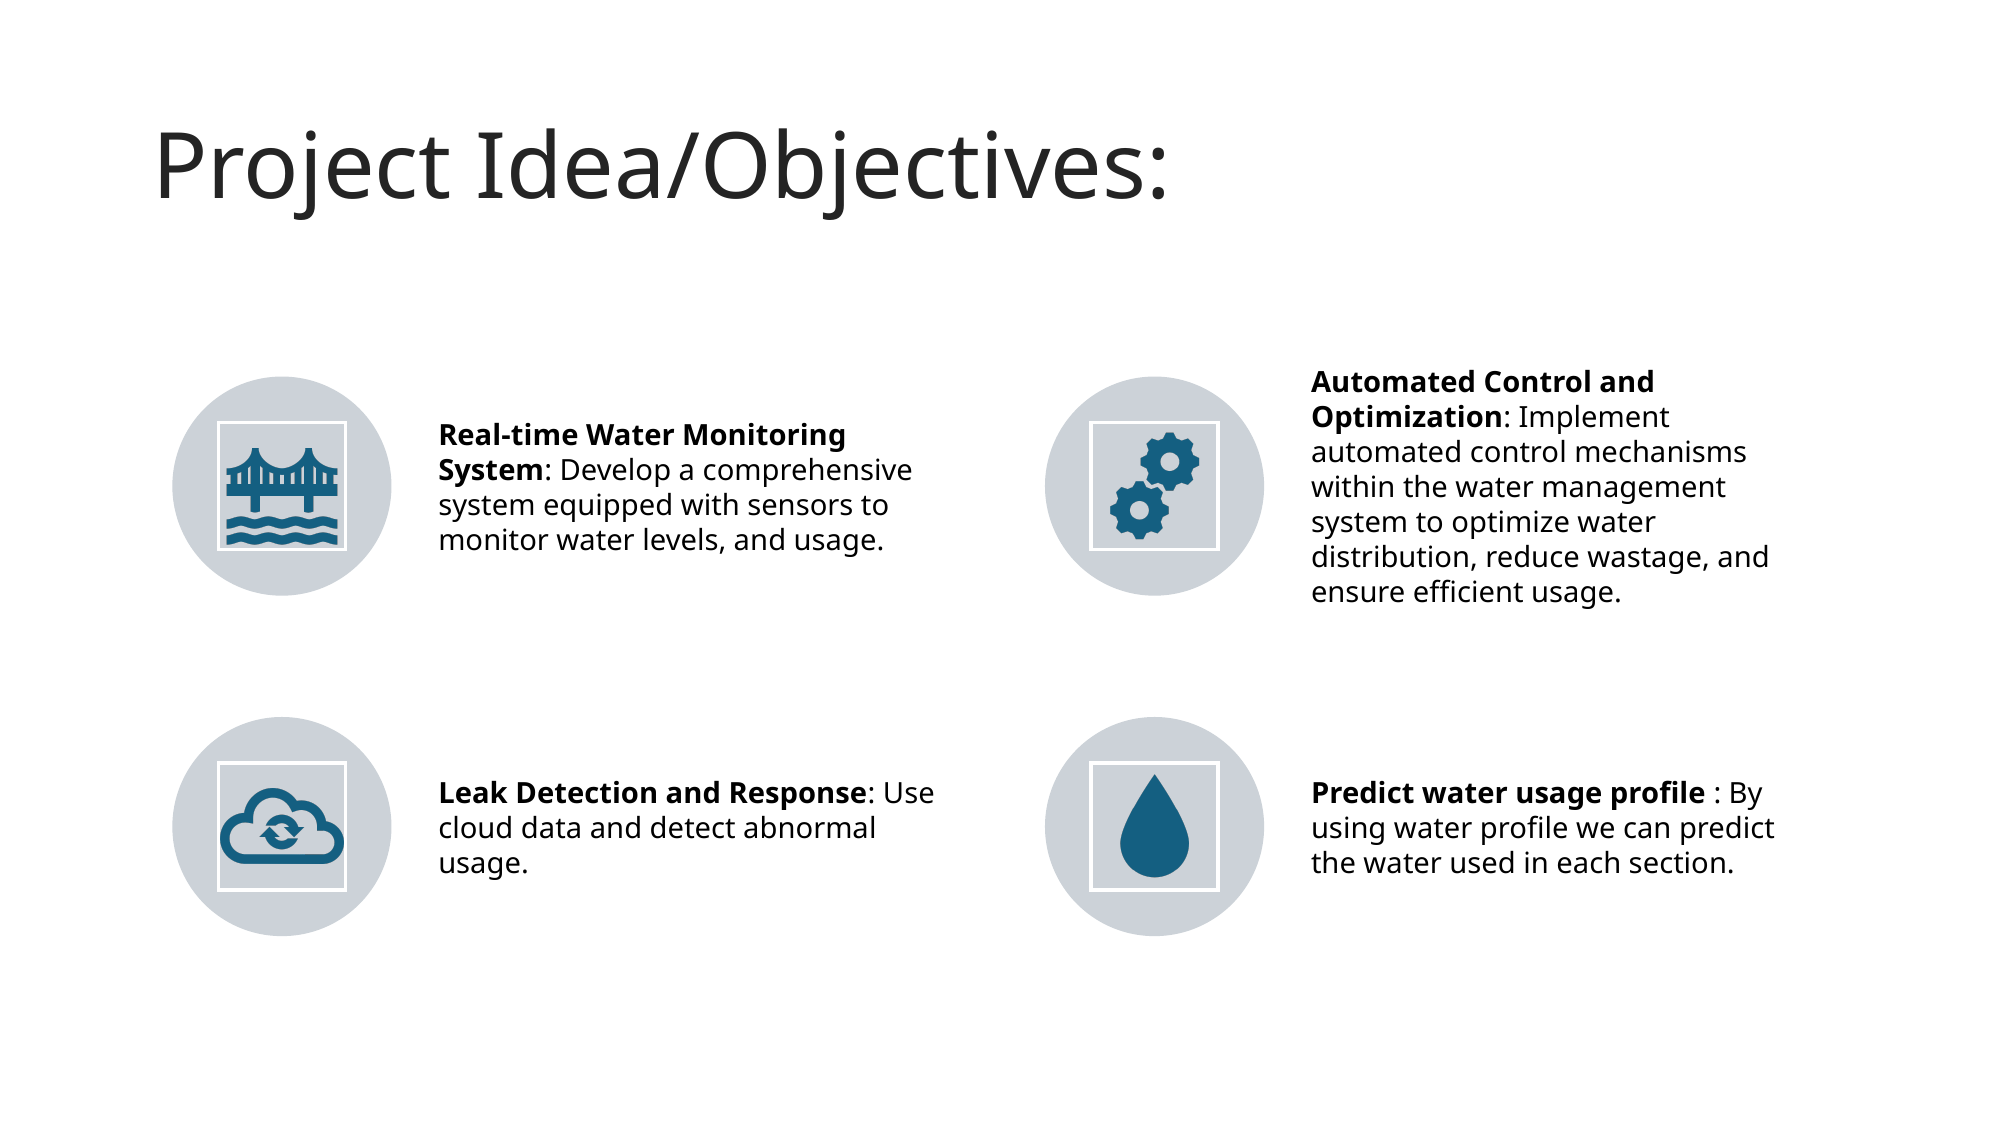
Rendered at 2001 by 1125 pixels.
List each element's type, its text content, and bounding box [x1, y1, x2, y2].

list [136, 298, 1863, 1014]
title Project Idea/Objectives: [137, 59, 1863, 278]
